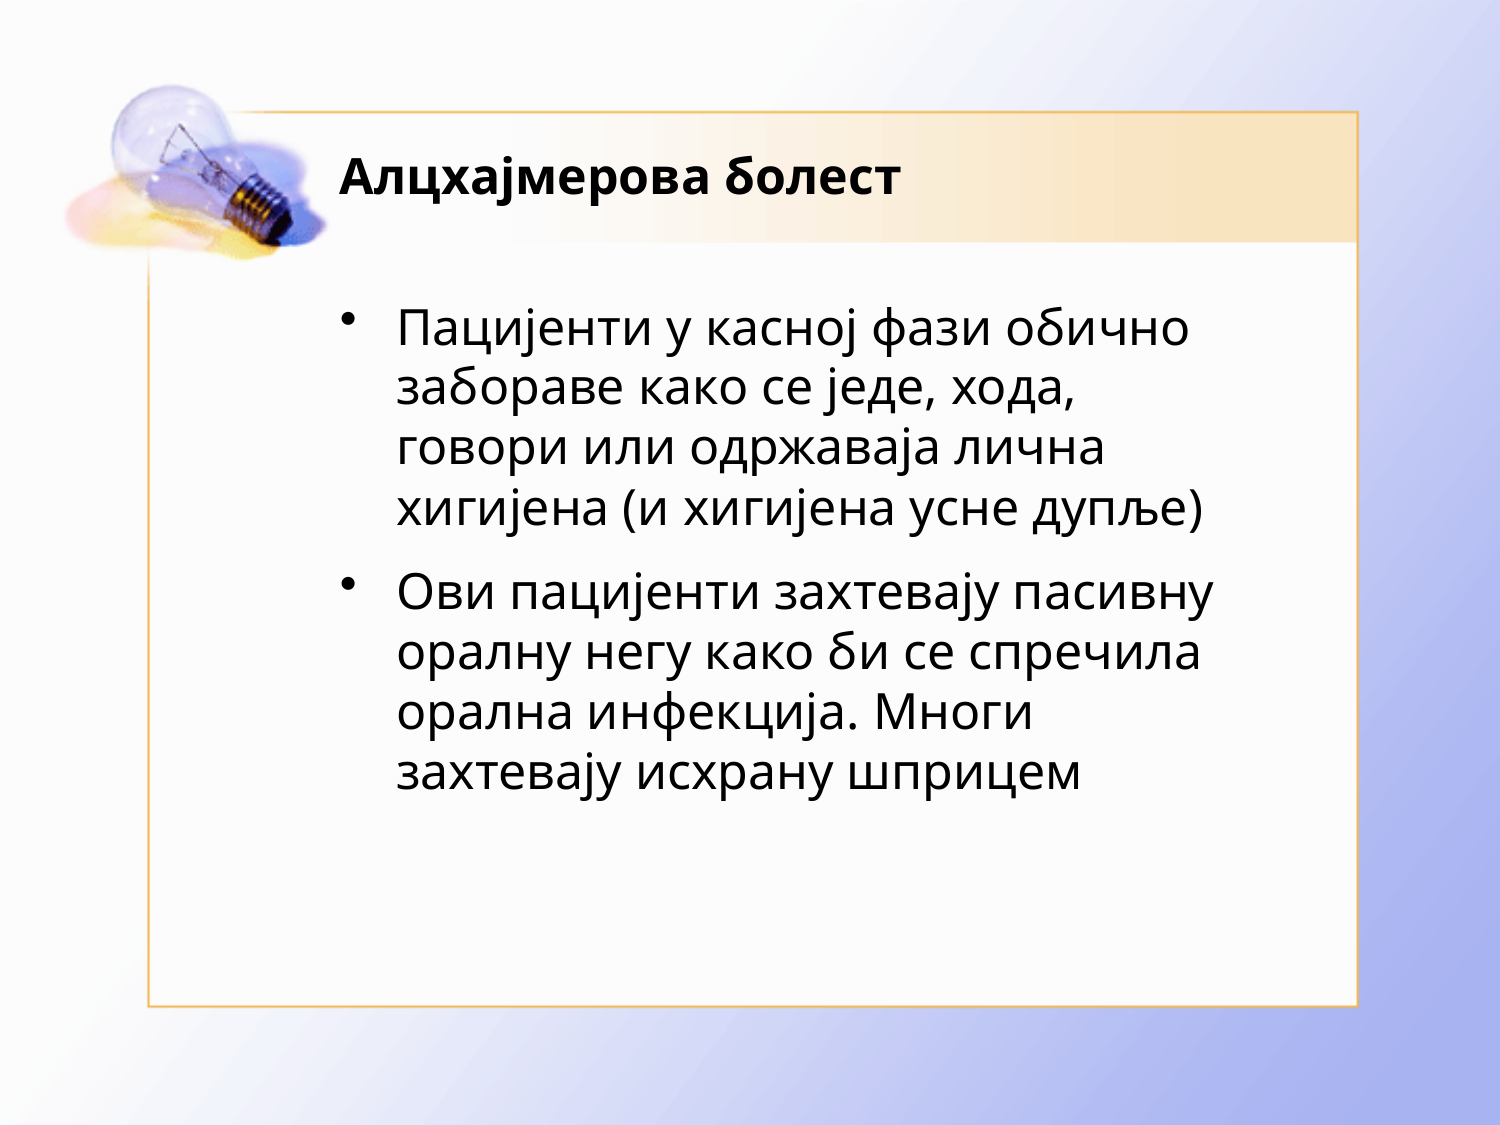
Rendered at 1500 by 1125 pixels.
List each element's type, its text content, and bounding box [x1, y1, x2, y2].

title Алцхајмерова болест [324, 134, 1276, 223]
picture [0, 0, 1500, 1125]
list Пацијенти у касној фази обично забораве како се једе, хода, говори или одржаваја лична хигијена (и хигијена усне дупље) Ови пацијенти захтевају пасивну оралну негу како би се спречила орална инфекција. Многи захтевају исхрану шприцем [324, 287, 1276, 926]
